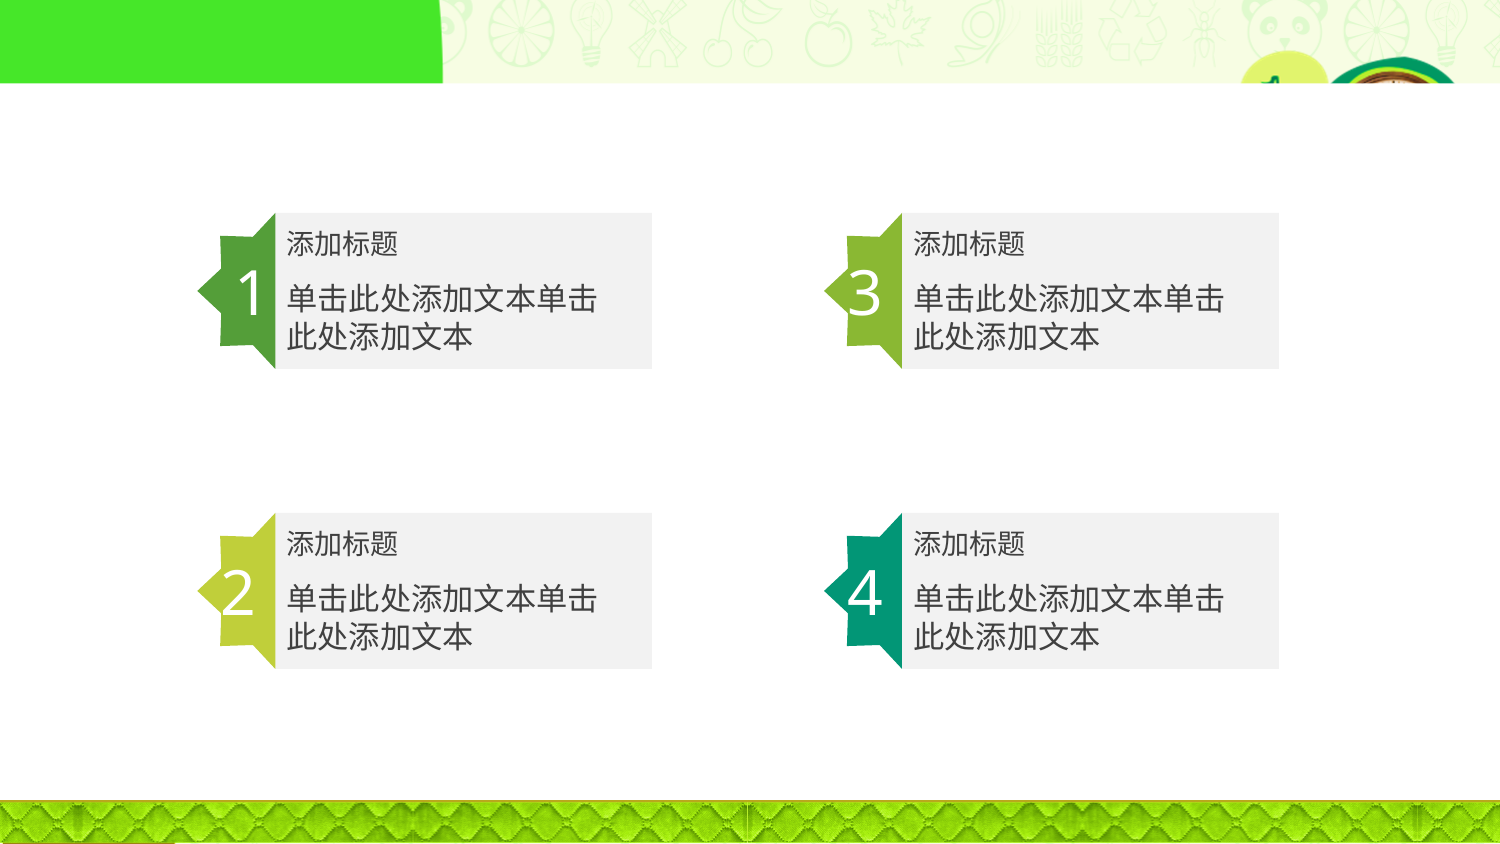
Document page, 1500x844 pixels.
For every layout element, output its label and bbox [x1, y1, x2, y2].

text_box [197, 512, 653, 669]
picture [0, 0, 1500, 83]
text_box [823, 212, 1279, 369]
text_box [197, 212, 653, 369]
text_box [823, 512, 1279, 669]
picture [0, 800, 1500, 844]
